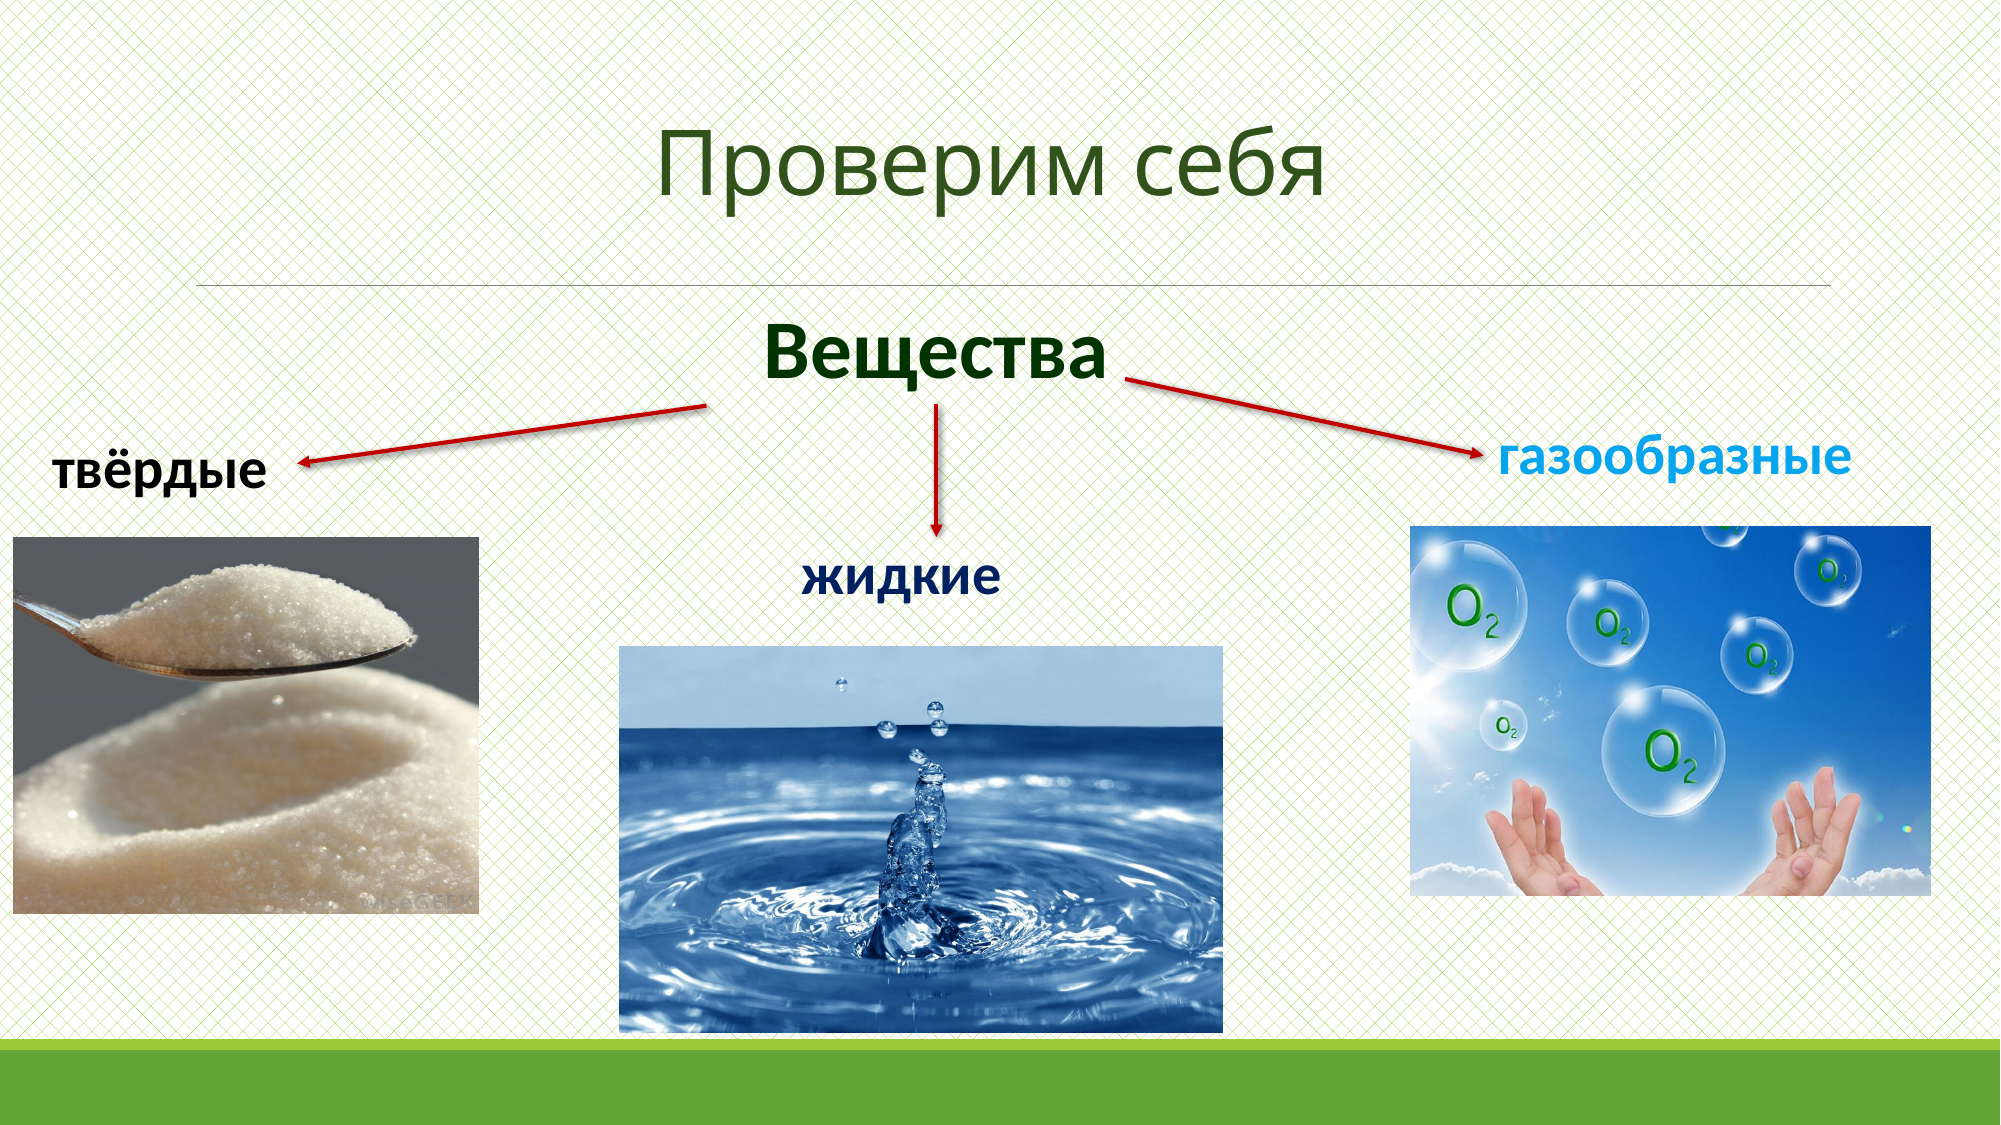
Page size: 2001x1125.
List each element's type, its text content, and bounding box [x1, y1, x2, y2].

text_box Вещества [545, 299, 1327, 405]
picture [12, 536, 479, 915]
text_box жидкие [787, 537, 1170, 615]
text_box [296, 405, 707, 464]
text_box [1124, 378, 1484, 457]
picture [619, 645, 1223, 1033]
title Проверим себя [166, 113, 1817, 222]
text_box твёрдые [37, 431, 420, 509]
picture [1409, 525, 1931, 897]
text_box газообразные [1483, 416, 1945, 495]
